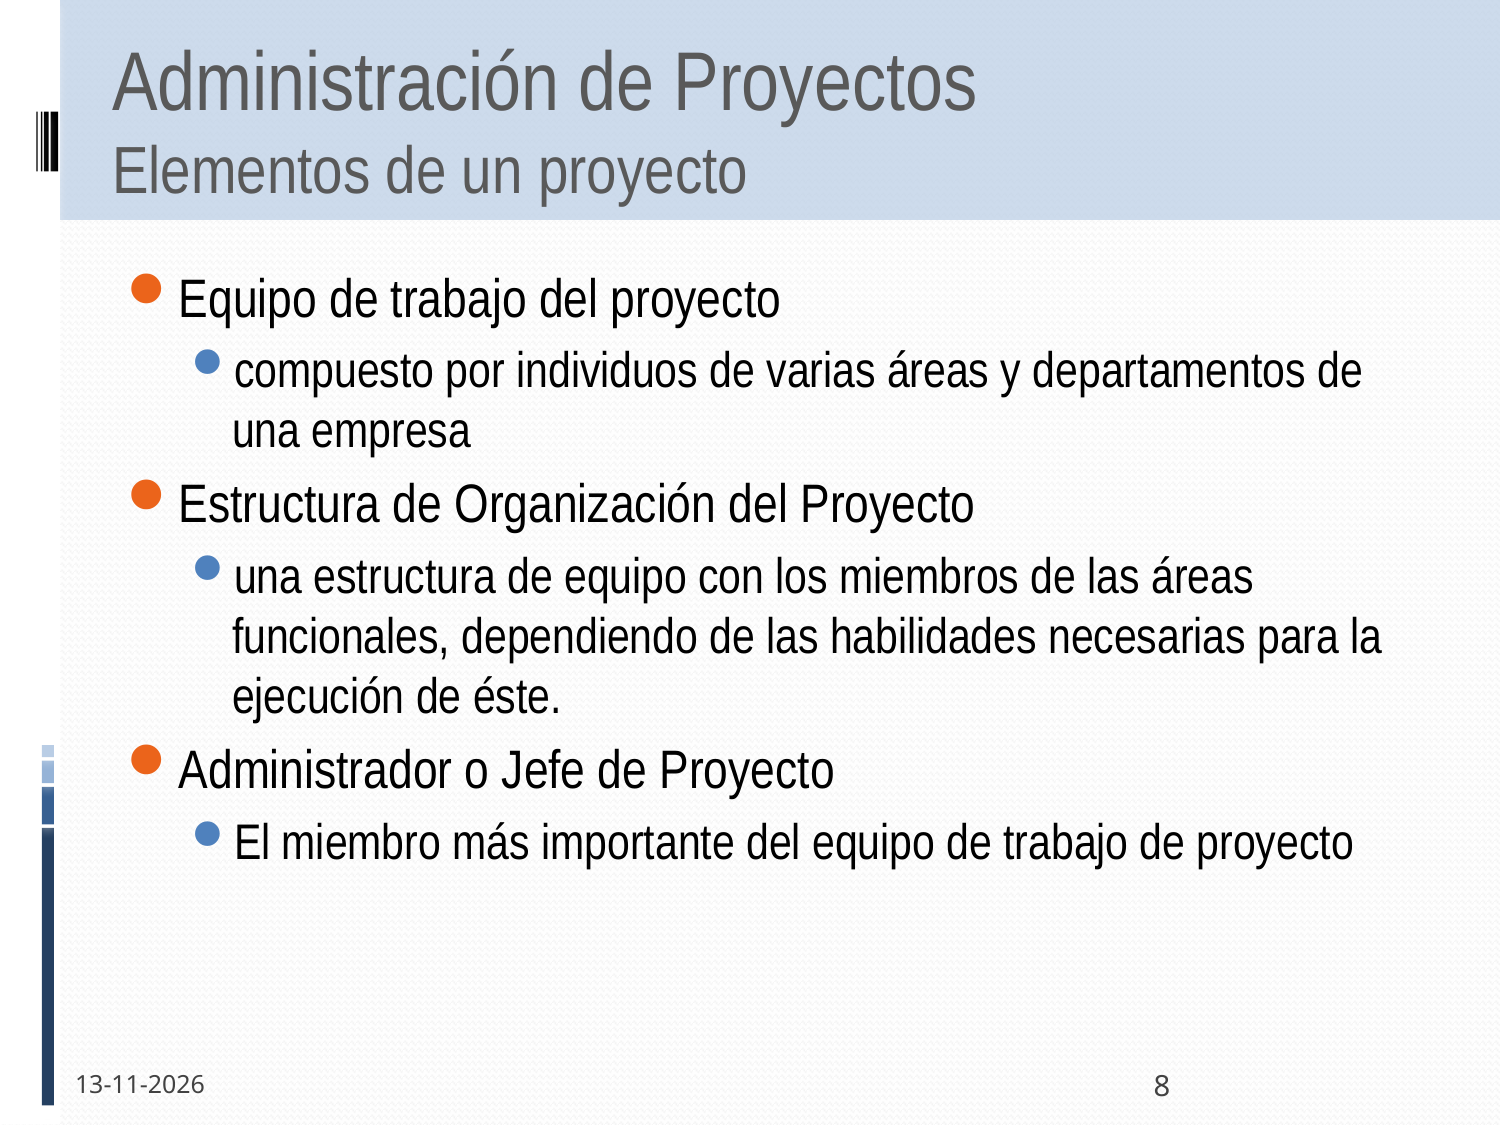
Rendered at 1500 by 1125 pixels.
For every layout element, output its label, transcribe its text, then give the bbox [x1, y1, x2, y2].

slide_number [75, 1042, 243, 1103]
slide_number 8 [1045, 1046, 1171, 1107]
title Administración de Proyectos Elementos de un proyecto [111, 18, 1436, 207]
list Equipo de trabajo del proyecto compuesto por individuos de varias áreas y departamentos de una empresa Estructura de Organización del Proyecto una estructura de equipo con los miembros de las áreas funcionales, dependiendo de las habilidades necesarias para la ejecución de éste. Administrador o Jefe de Proyecto El miembro más importante del equipo de trabajo de proyecto [111, 255, 1436, 1038]
